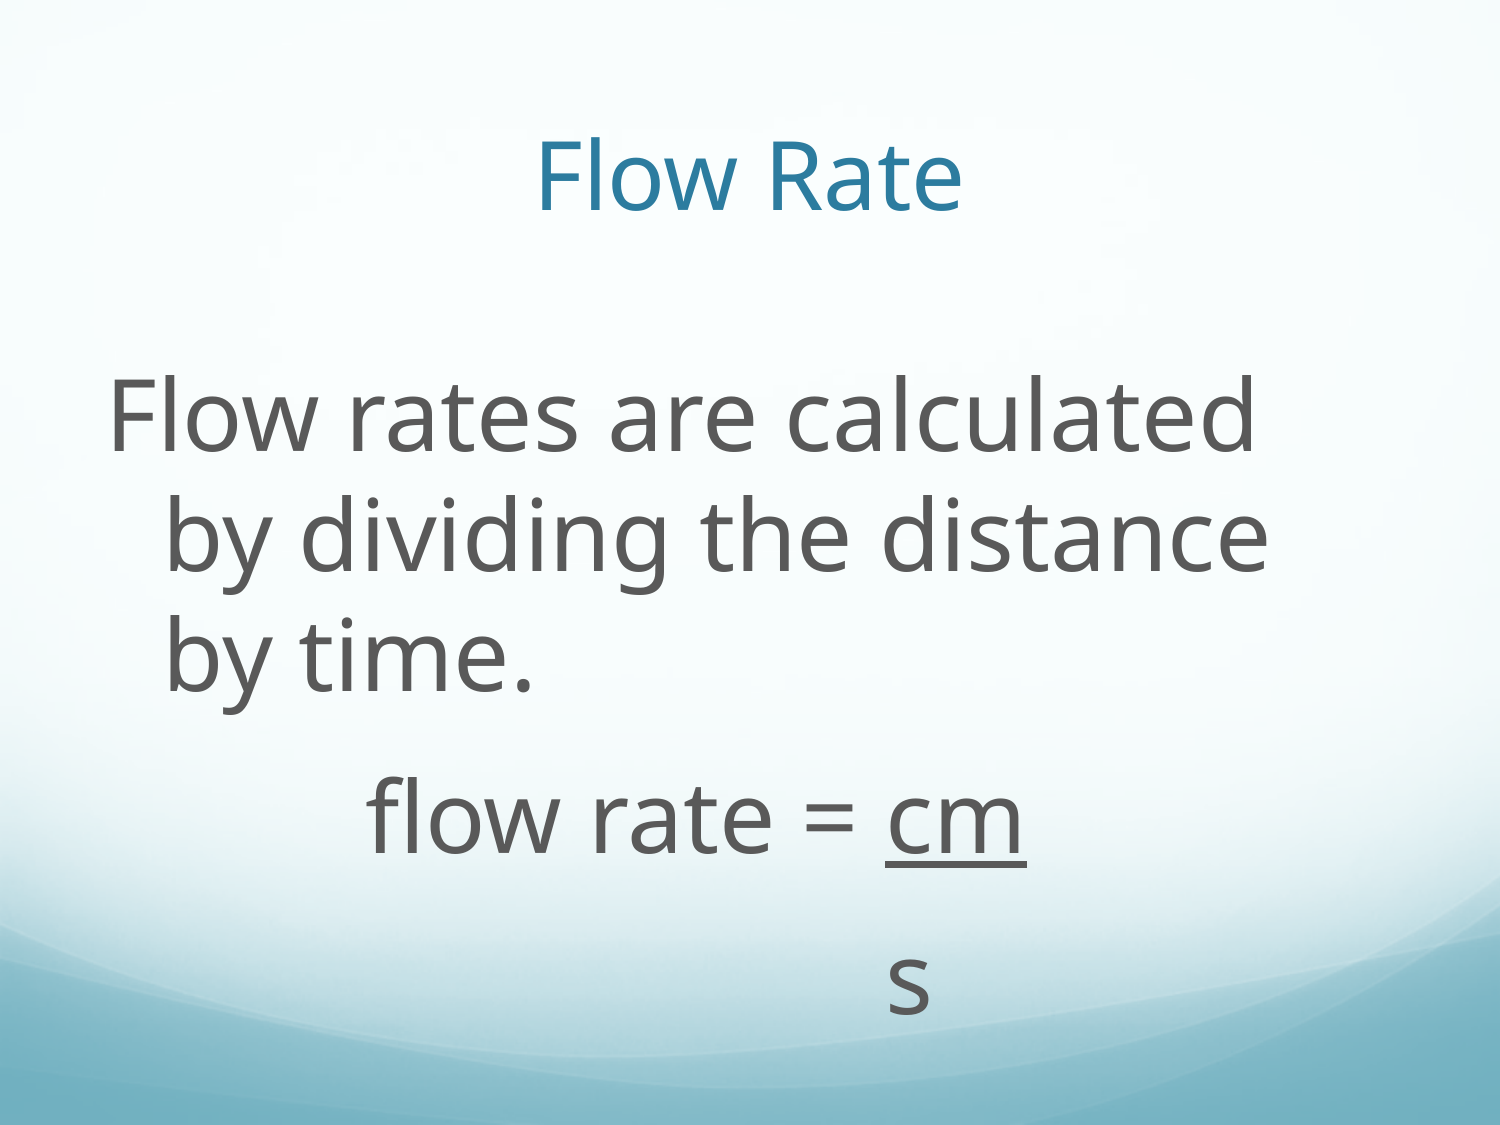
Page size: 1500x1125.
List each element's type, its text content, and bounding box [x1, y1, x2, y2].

list Flow rates are calculated by dividing the distance by time. flow rate = cm s [90, 262, 1410, 975]
title Flow Rate [90, 17, 1410, 237]
